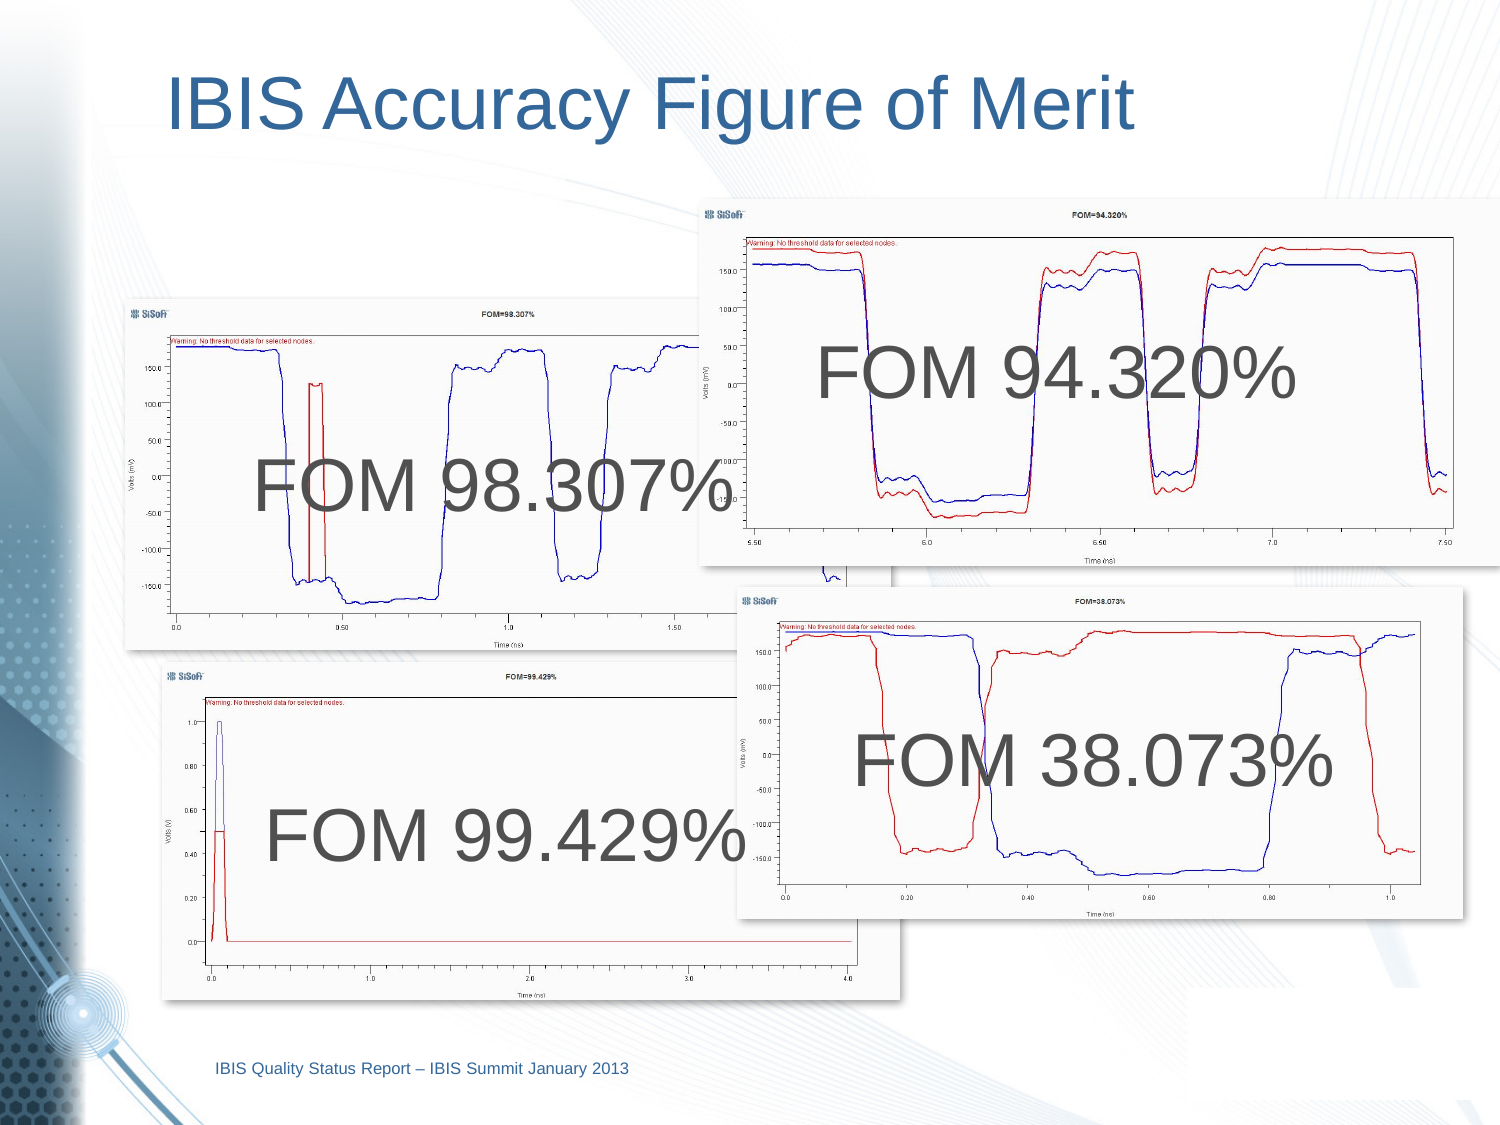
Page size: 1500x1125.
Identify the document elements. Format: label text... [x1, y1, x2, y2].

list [737, 587, 1463, 920]
title IBIS Accuracy Figure of Merit [150, 24, 1300, 175]
footer IBIS Quality Status Report – IBIS Summit January 2013 [200, 1050, 975, 1104]
picture [0, 0, 1500, 1125]
